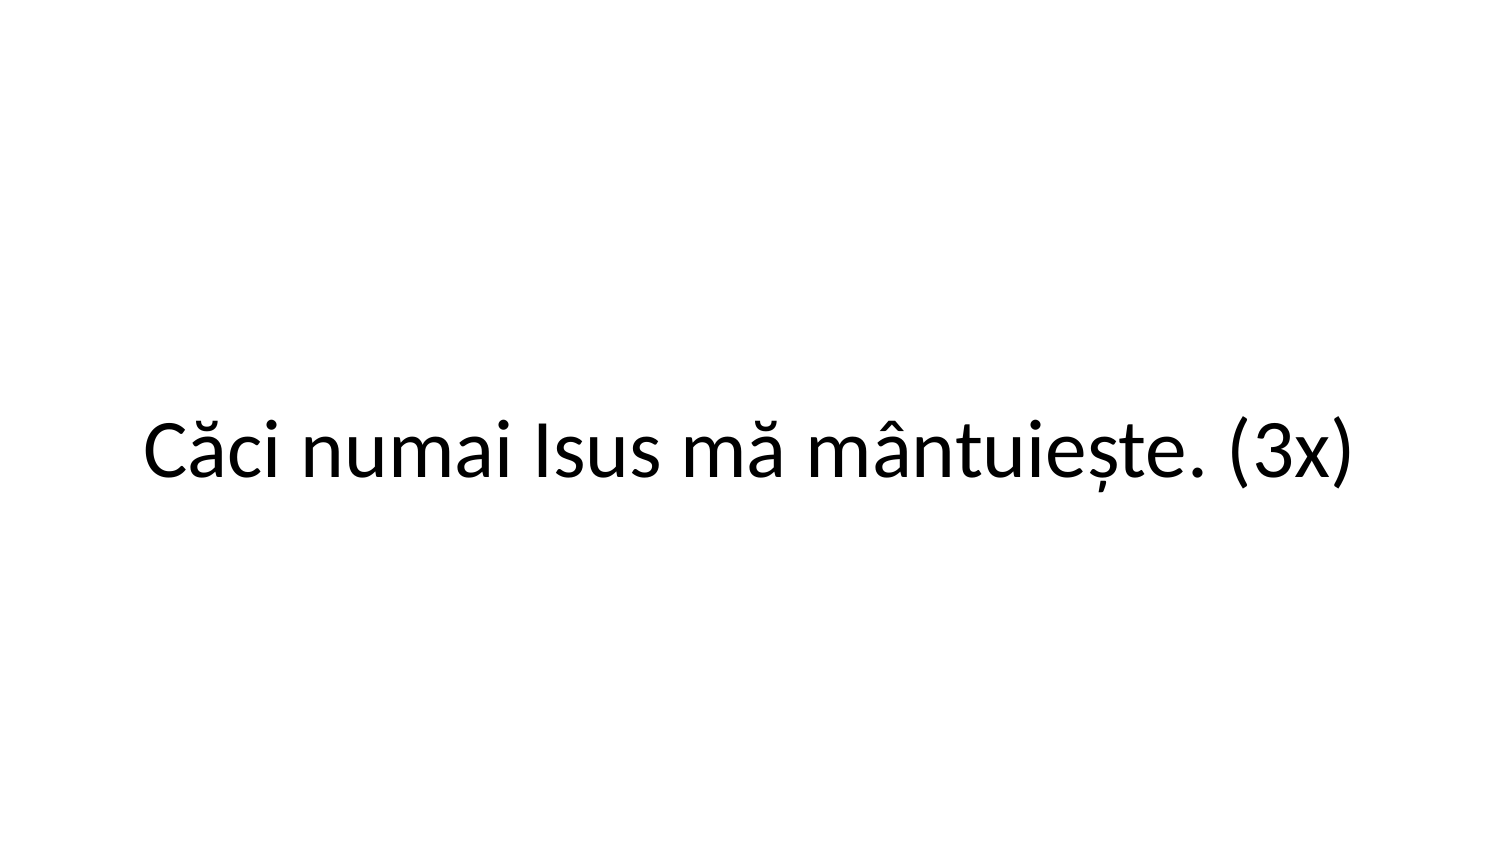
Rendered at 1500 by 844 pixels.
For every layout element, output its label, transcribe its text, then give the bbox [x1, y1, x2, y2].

text_box Căci numai Isus mă mântuiește. (3x) [128, 341, 1372, 502]
